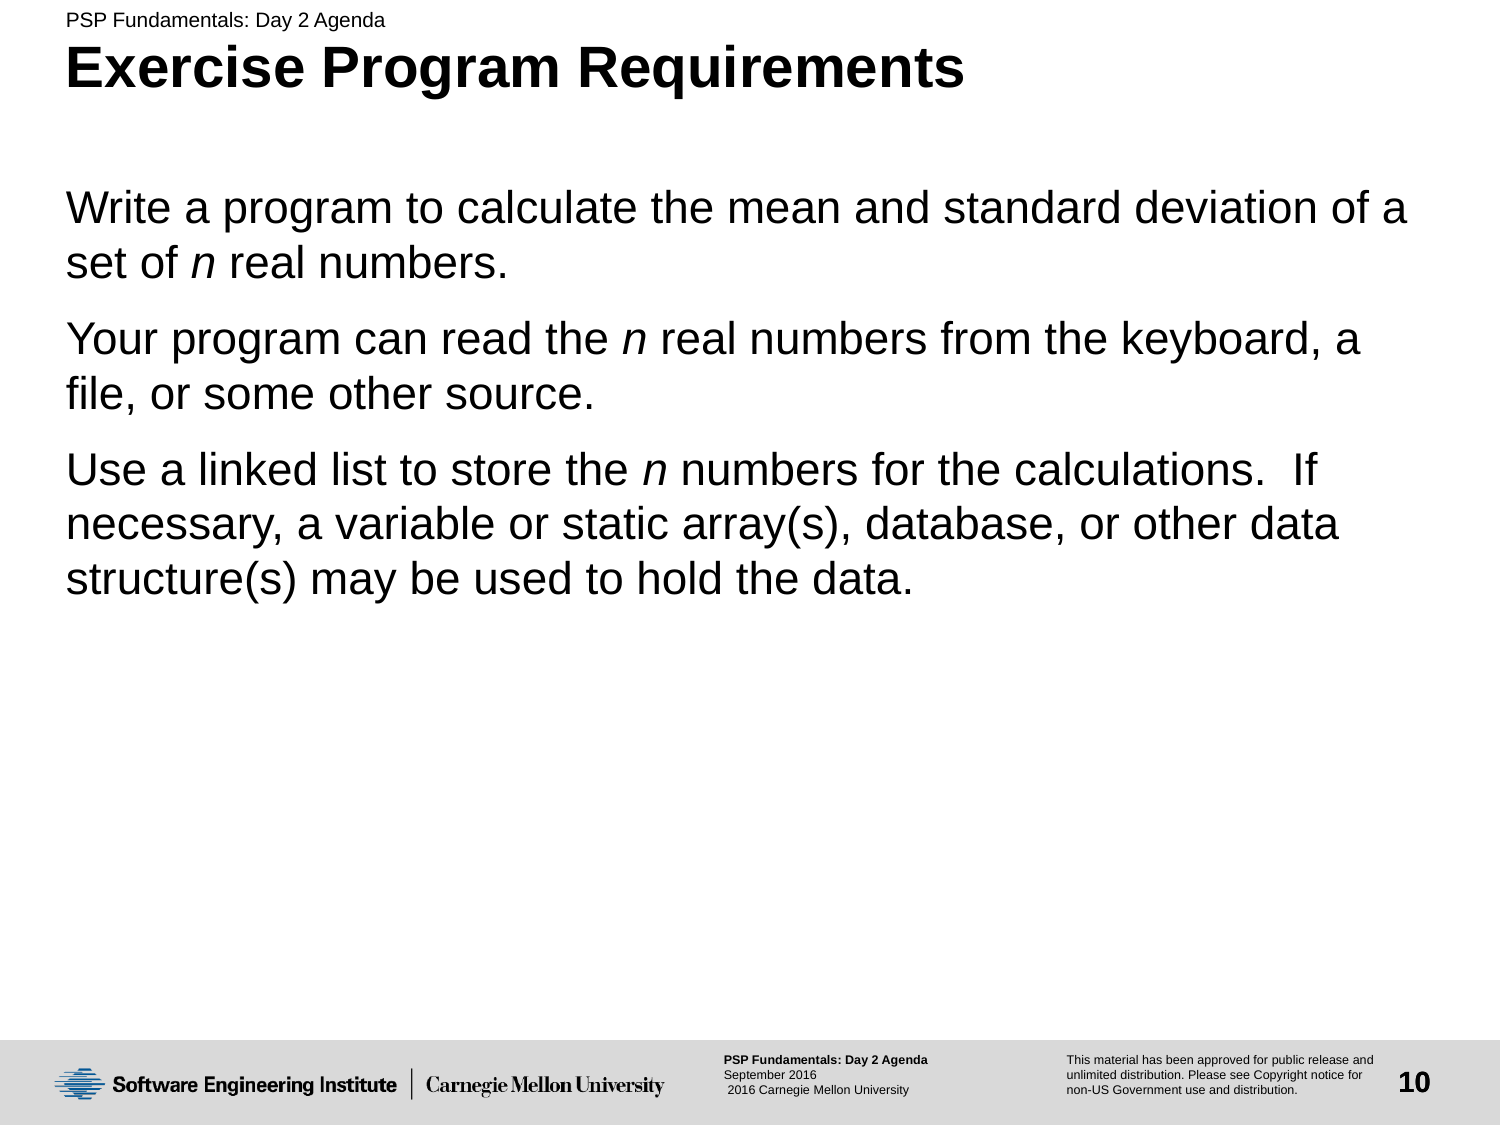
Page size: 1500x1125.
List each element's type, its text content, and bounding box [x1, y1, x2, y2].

picture [46, 1061, 673, 1104]
title Exercise Program Requirements [65, 37, 1430, 148]
list Write a program to calculate the mean and standard deviation of a set of n real numbers. Your program can read the n real numbers from the keyboard, a file, or some other source. Use a linked list to store the n numbers for the calculations. If necessary, a variable or static array(s), database, or other data structure(s) may be used to hold the data. [65, 177, 1431, 1000]
